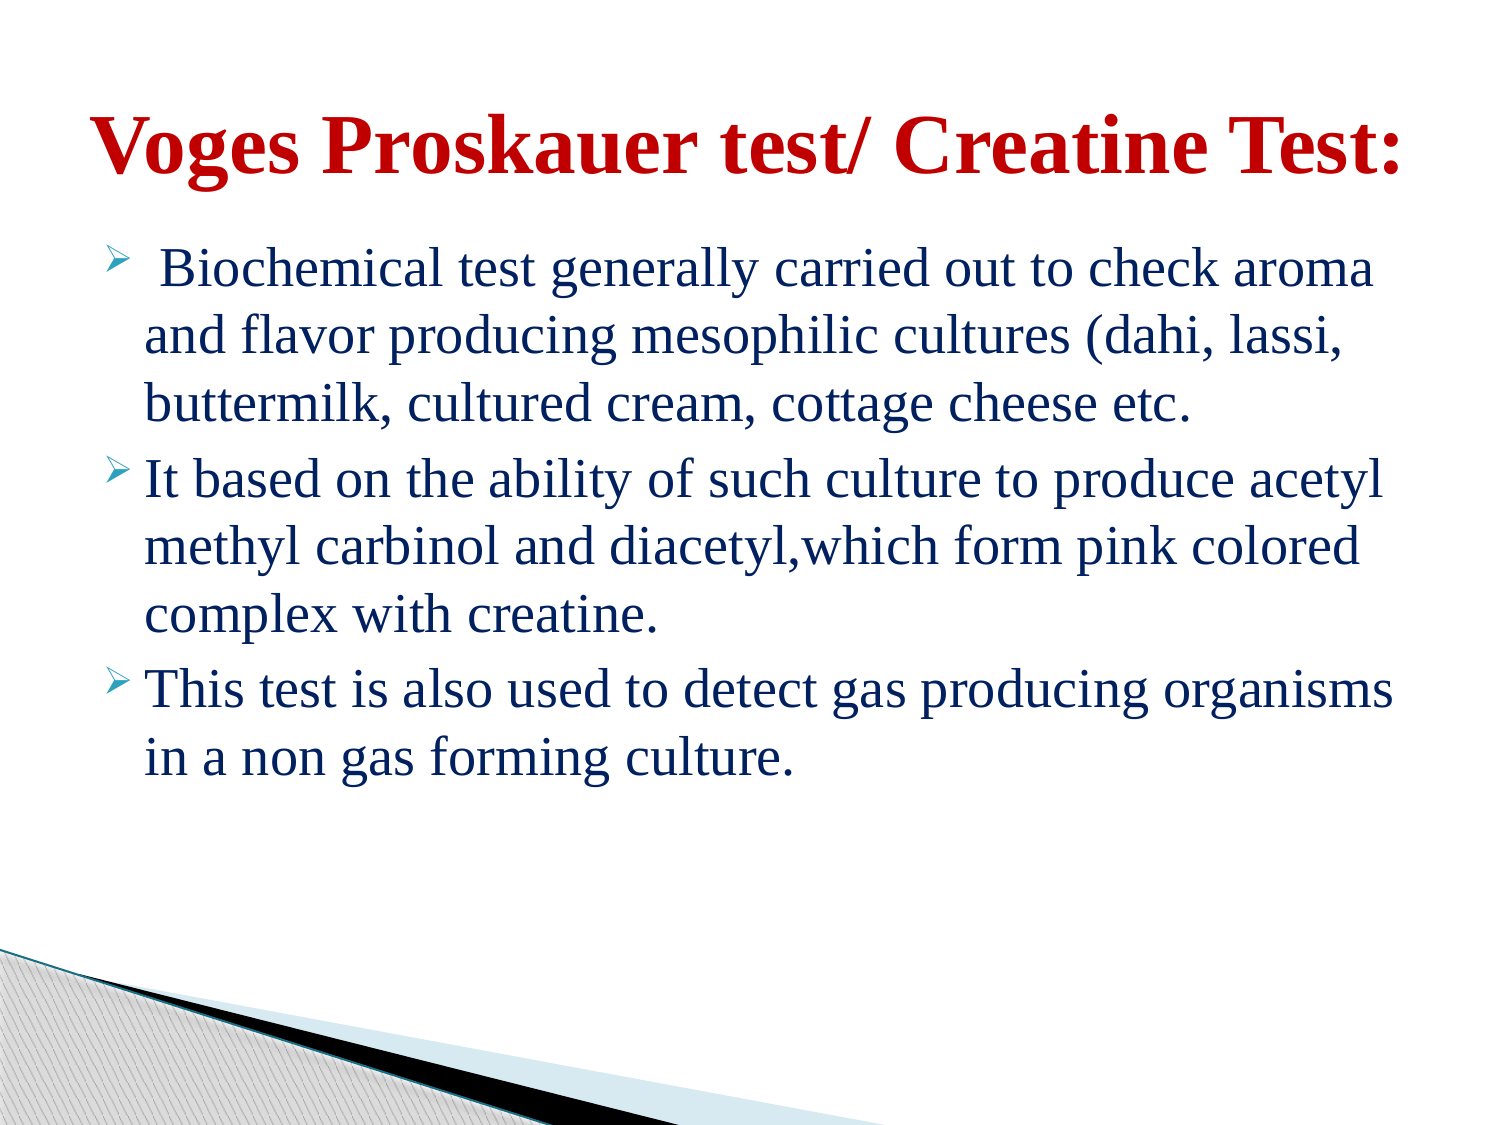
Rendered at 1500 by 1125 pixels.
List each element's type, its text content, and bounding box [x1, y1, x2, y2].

list Biochemical test generally carried out to check aroma and flavor producing mesophilic cultures (dahi, lassi, buttermilk, cultured cream, cottage cheese etc. It based on the ability of such culture to produce acetyl methyl carbinol and diacetyl,which form pink colored complex with creatine. This test is also used to detect gas producing organisms in a non gas forming culture. [70, 222, 1421, 966]
title Voges Proskauer test/ Creatine Test: [75, 45, 1425, 233]
